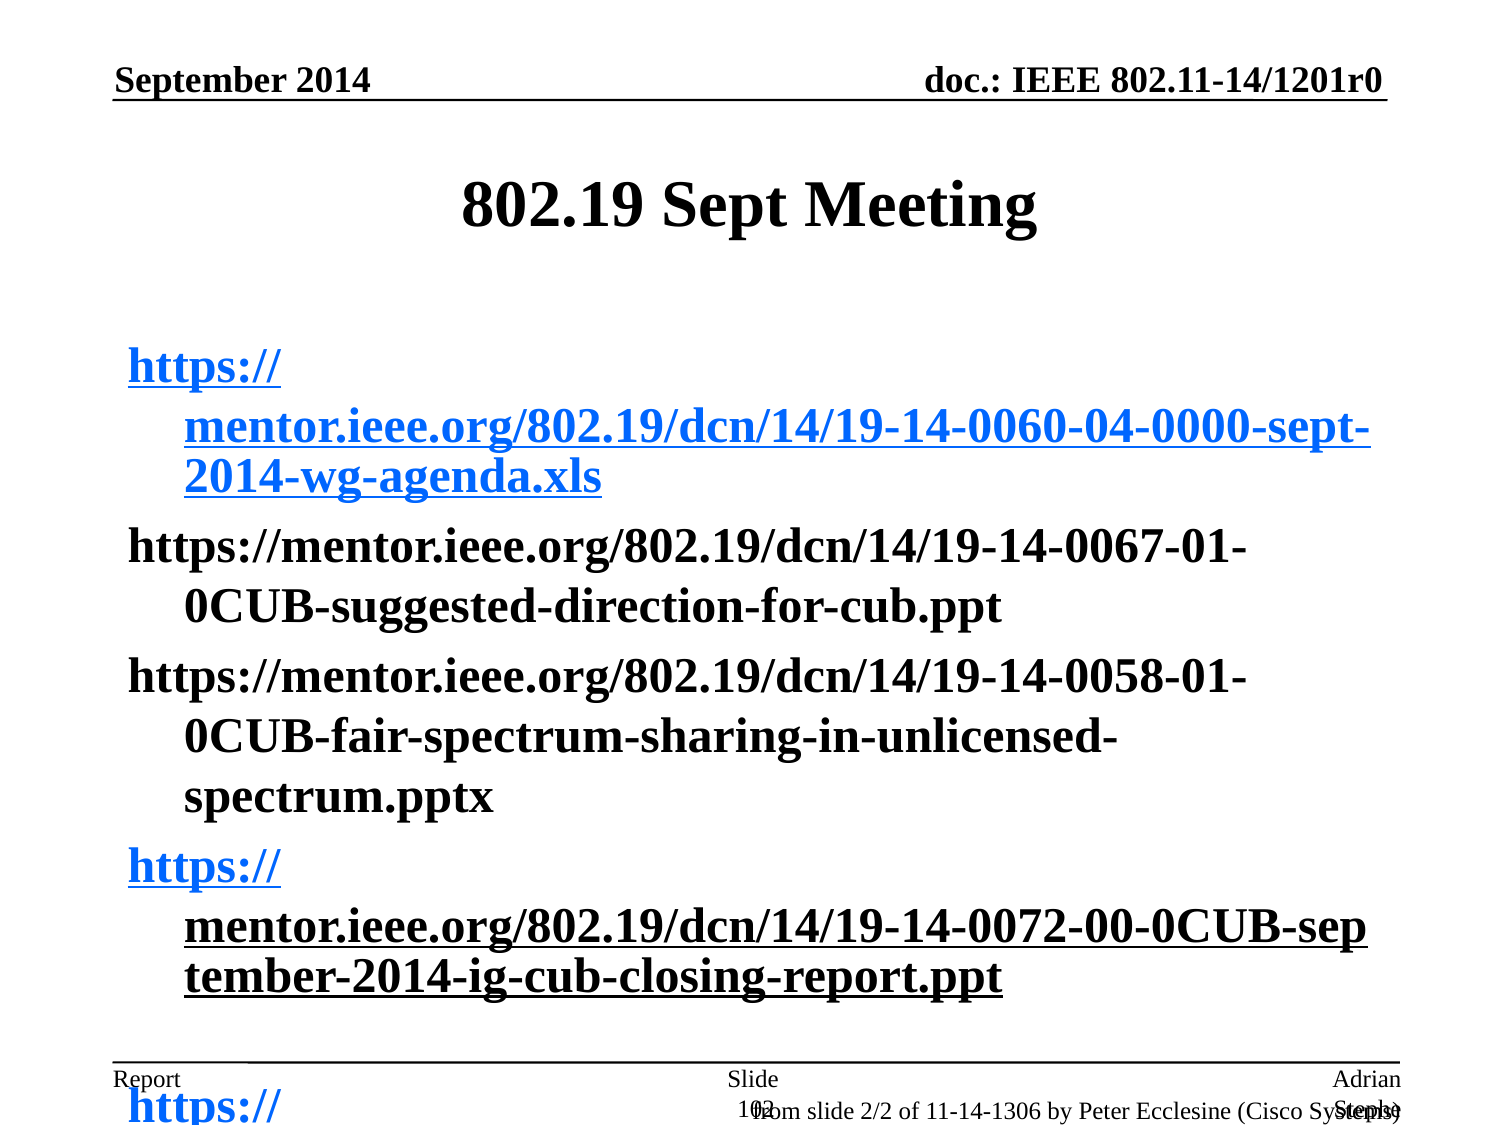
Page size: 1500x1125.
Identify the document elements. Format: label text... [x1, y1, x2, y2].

footer Adrian Stephens, Intel Corporation [1324, 1061, 1402, 1087]
title 802.19 Sept Meeting [112, 112, 1388, 288]
slide_number Slide 102 [712, 1061, 800, 1087]
text_box from slide 2/2 of 11-14-1306 by Peter Ecclesine (Cisco Systems) [343, 1087, 1417, 1125]
list https://mentor.ieee.org/802.19/dcn/14/19-14-0060-04-0000-sept-2014-wg-agenda.xls https://mentor.ieee.org/802.19/dcn/14/19-14-0067-01-0CUB-suggested-direction-for-cub.ppt https://mentor.ieee.org/802.19/dcn/14/19-14-0058-01-0CUB-fair-spectrum-sharing-in-unlicensed-spectrum.pptx https://mentor.ieee.org/802.19/dcn/14/19-14-0072-00-0CUB-september-2014-ig-cub-closing-report.ppt https://mentor.ieee.org/802.19/dcn/14/19-14-0068-02-0000-coexistence-lessons-learned-contribution.ppt [112, 324, 1388, 1000]
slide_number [114, 54, 374, 101]
